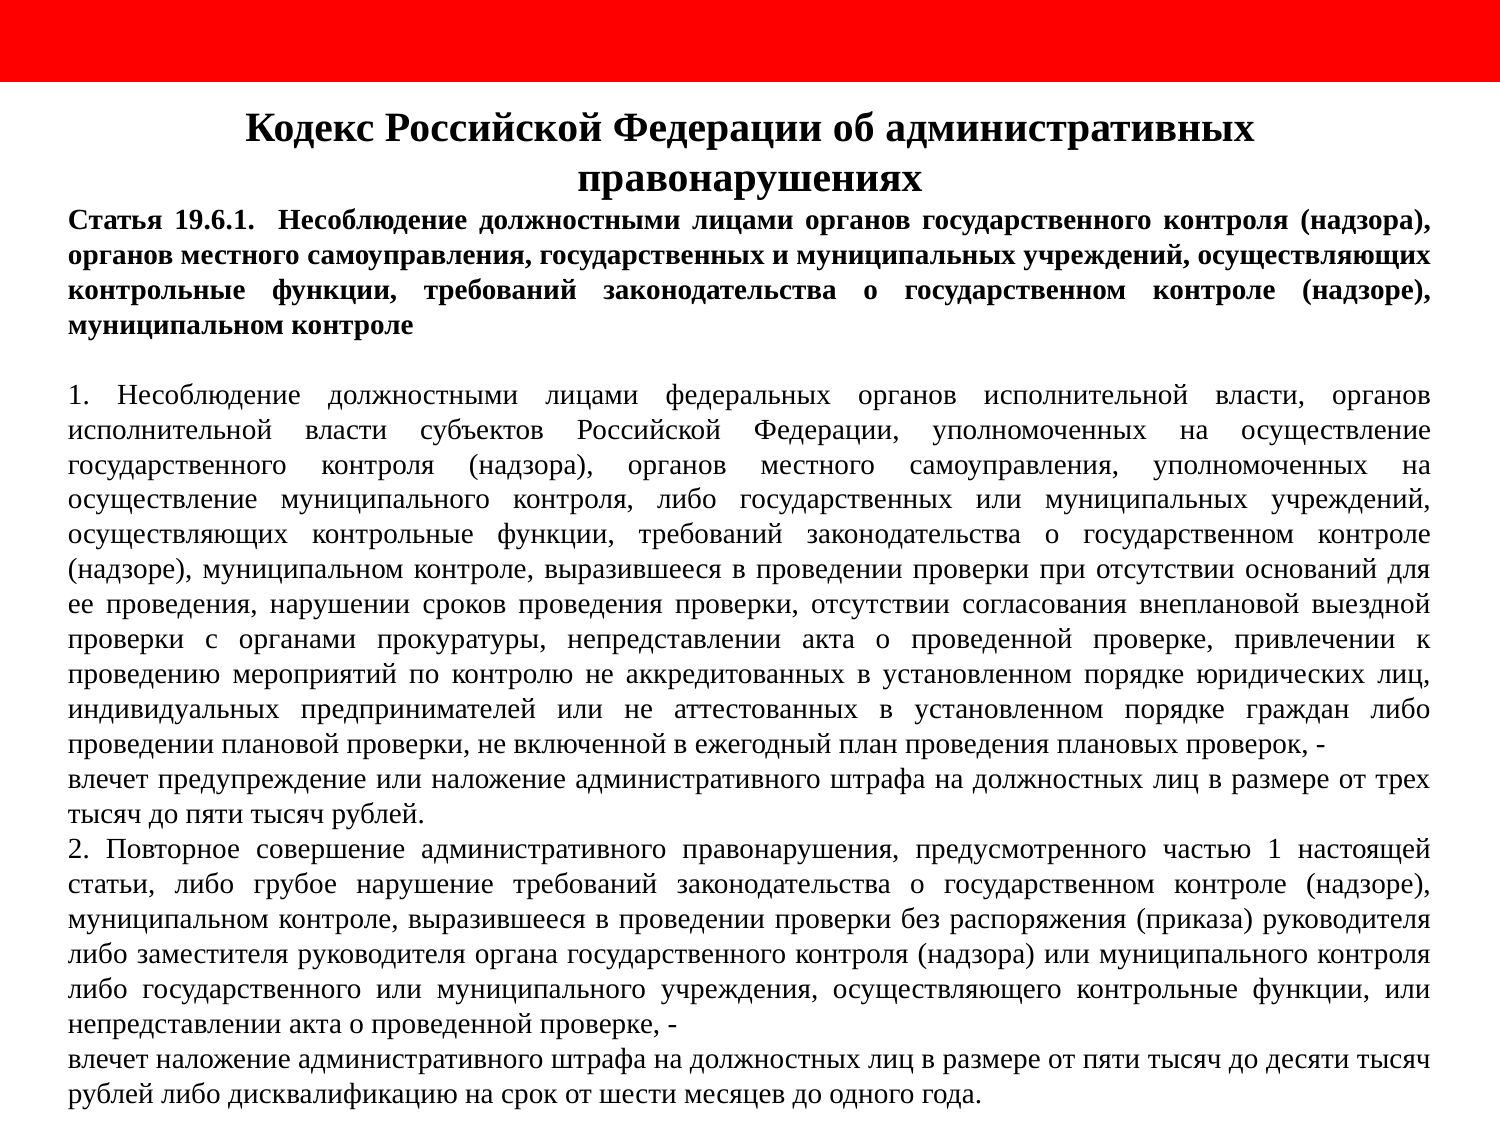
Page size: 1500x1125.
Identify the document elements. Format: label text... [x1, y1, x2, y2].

text_box Статья 19.6.1. Несоблюдение должностными лицами органов государственного контроля (надзора), органов местного самоуправления, государственных и муниципальных учреждений, осуществляющих контрольные функции, требований законодательства о государственном контроле (надзоре), муниципальном контроле 1. Несоблюдение должностными лицами федеральных органов исполнительной власти, органов исполнительной власти субъектов Российской Федерации, уполномоченных на осуществление государственного контроля (надзора), органов местного самоуправления, уполномоченных на осуществление муниципального контроля, либо государственных или муниципальных учреждений, осуществляющих контрольные функции, требований законодательства о государственном контроле (надзоре), муниципальном контроле, выразившееся в проведении проверки при отсутствии оснований для ее проведения, нарушении сроков проведения проверки, отсутствии согласования внеплановой выездной проверки с органами прокуратуры, непредставлении акта о проведенной проверке, привлечении к проведению мероприятий по контролю не аккредитованных в установленном порядке юридических лиц, индивидуальных предпринимателей или не аттестованных в установленном порядке граждан либо проведении плановой проверки, не включенной в ежегодный план проведения плановых проверок, - влечет предупреждение или наложение административного штрафа на должностных лиц в размере от трех тысяч до пяти тысяч рублей. 2. Повторное совершение административного правонарушения, предусмотренного частью 1 настоящей статьи, либо грубое нарушение требований законодательства о государственном контроле (надзоре), муниципальном контроле, выразившееся в проведении проверки без распоряжения (приказа) руководителя либо заместителя руководителя органа государственного контроля (надзора) или муниципального контроля либо государственного или муниципального учреждения, осуществляющего контрольные функции, или непредставлении акта о проведенной проверке, - влечет наложение административного штрафа на должностных лиц в размере от пяти тысяч до десяти тысяч рублей либо дисквалификацию на срок от шести месяцев до одного года. [53, 192, 1447, 1117]
text_box [0, 0, 1500, 84]
text_box Кодекс Российской Федерации об административных правонарушениях [53, 92, 1447, 192]
